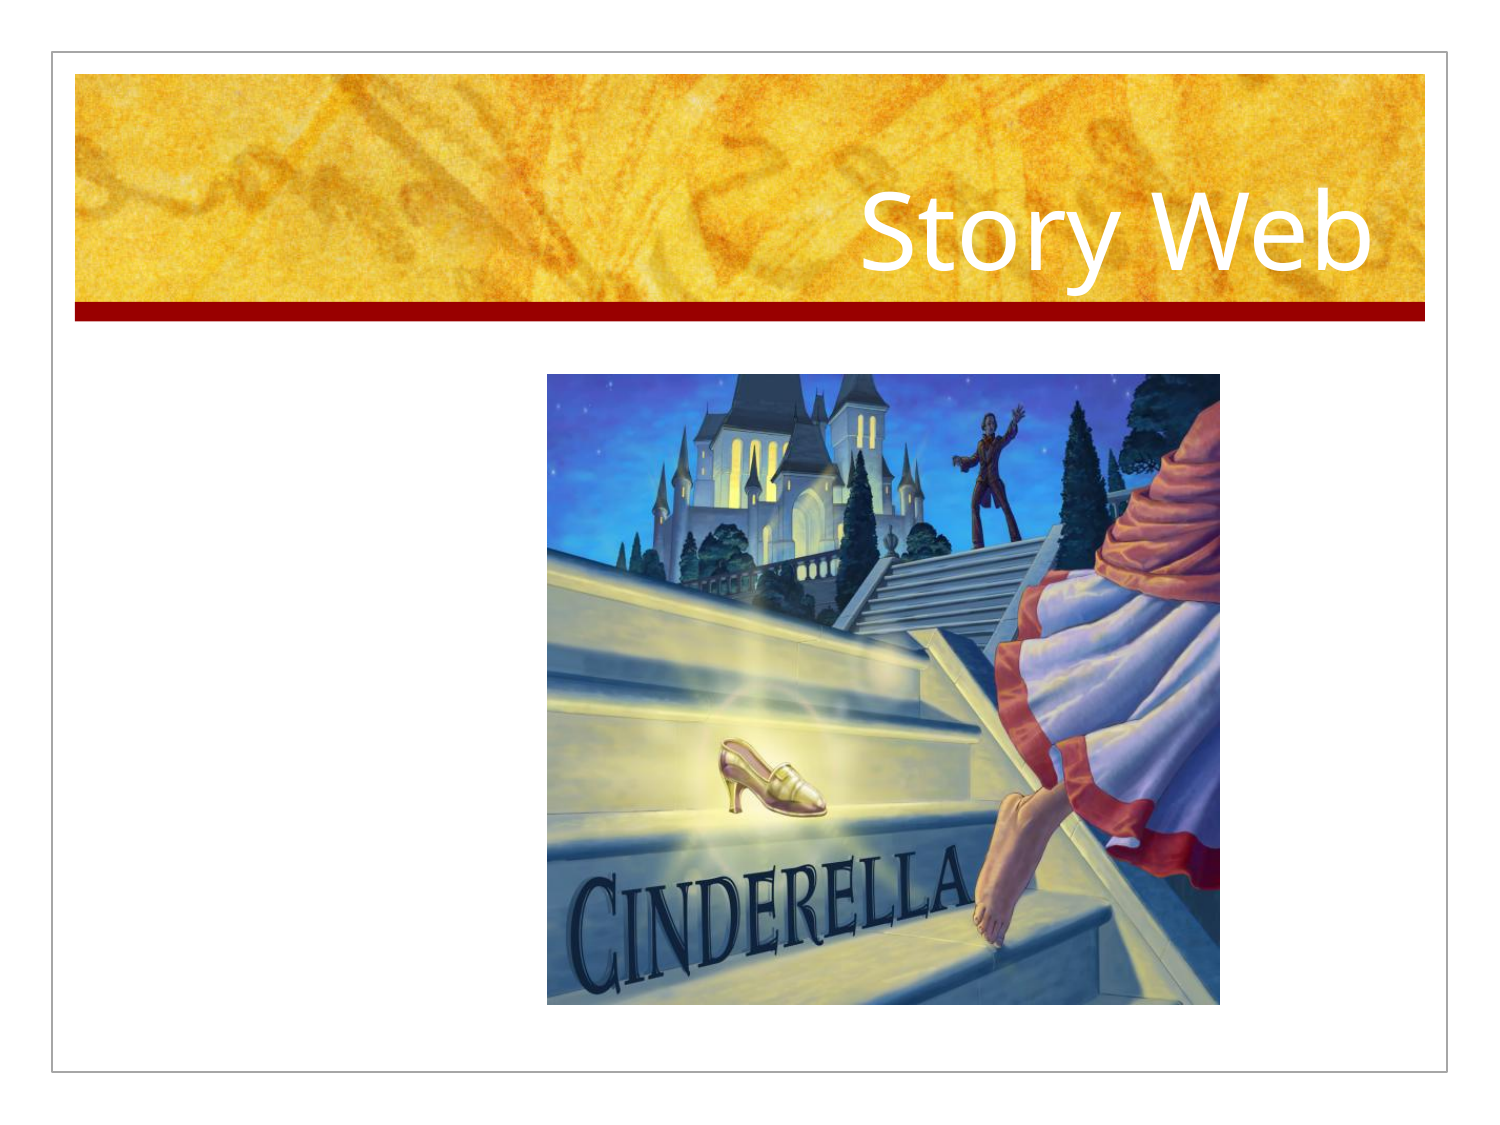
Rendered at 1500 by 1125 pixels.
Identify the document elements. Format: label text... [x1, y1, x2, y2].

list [374, 374, 1393, 1006]
title Story Web [108, 74, 1392, 292]
picture [75, 74, 1425, 301]
